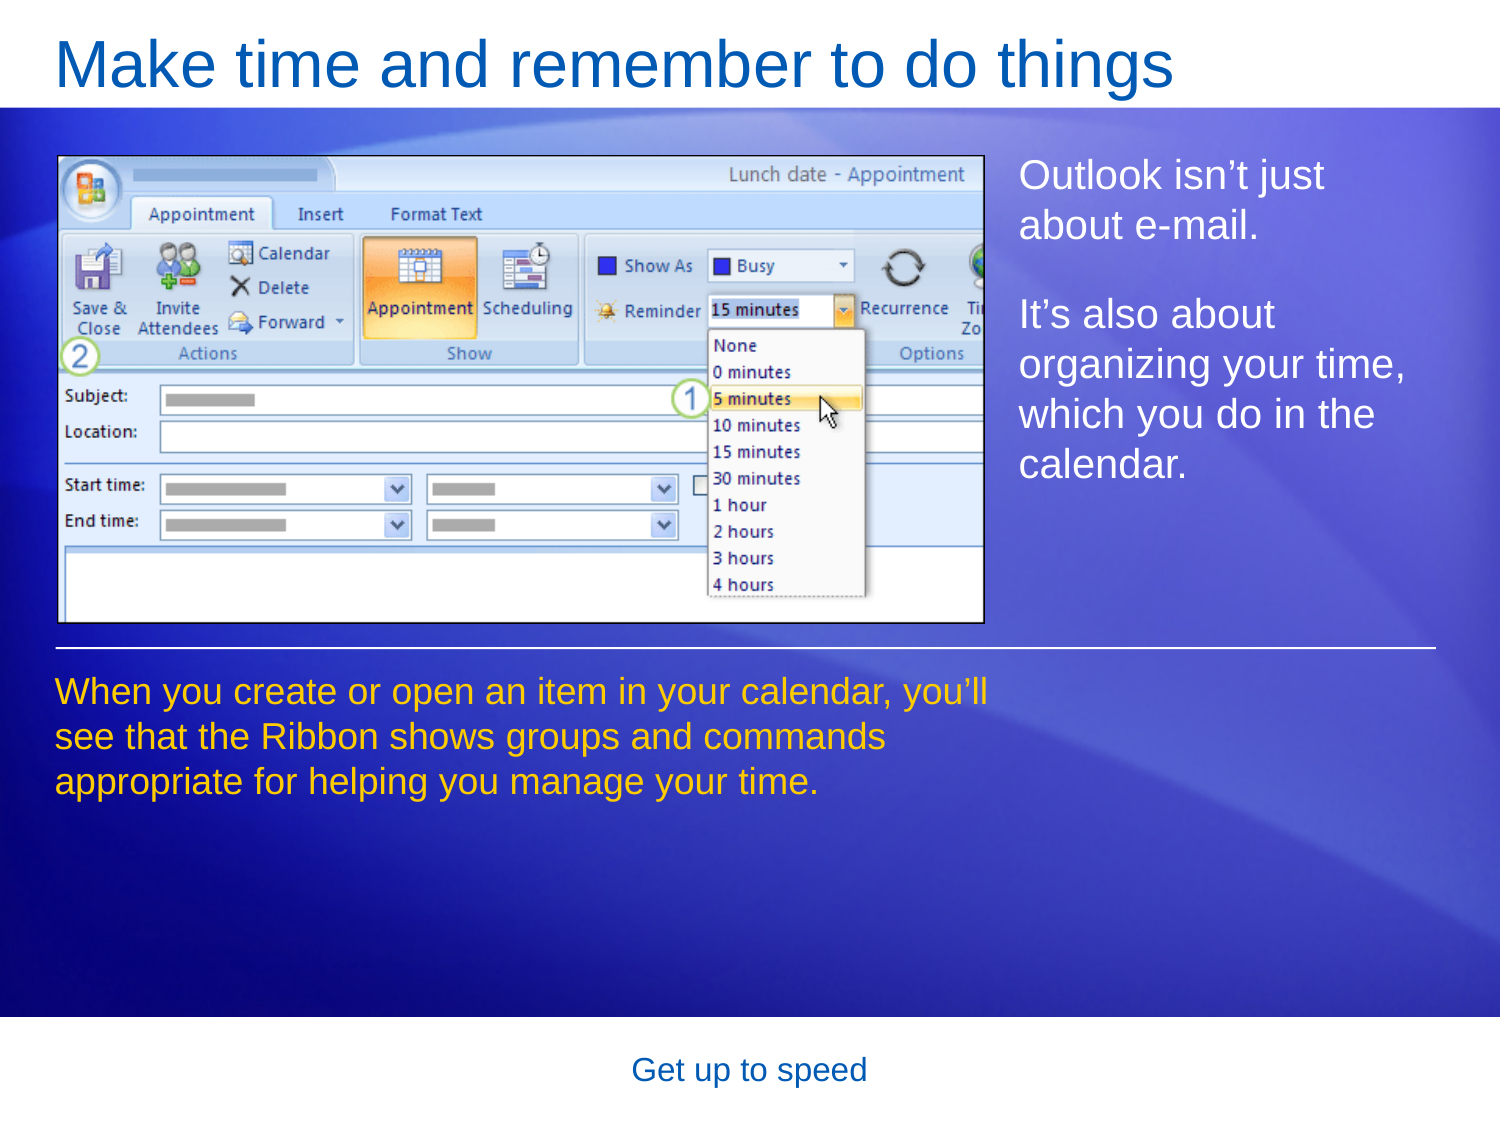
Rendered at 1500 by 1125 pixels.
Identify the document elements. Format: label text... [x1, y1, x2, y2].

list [57, 155, 985, 624]
text_box When you create or open an item in your calendar, you’ll see that the Ribbon shows groups and commands appropriate for helping you manage your time. [39, 659, 1014, 726]
picture [0, 108, 1500, 1017]
footer Get up to speed [445, 1016, 1055, 1096]
title Make time and remember to do things [39, 10, 1500, 112]
text_box Outlook isn’t just about e-mail. It’s also about organizing your time, which you do in the calendar. [1003, 140, 1454, 594]
